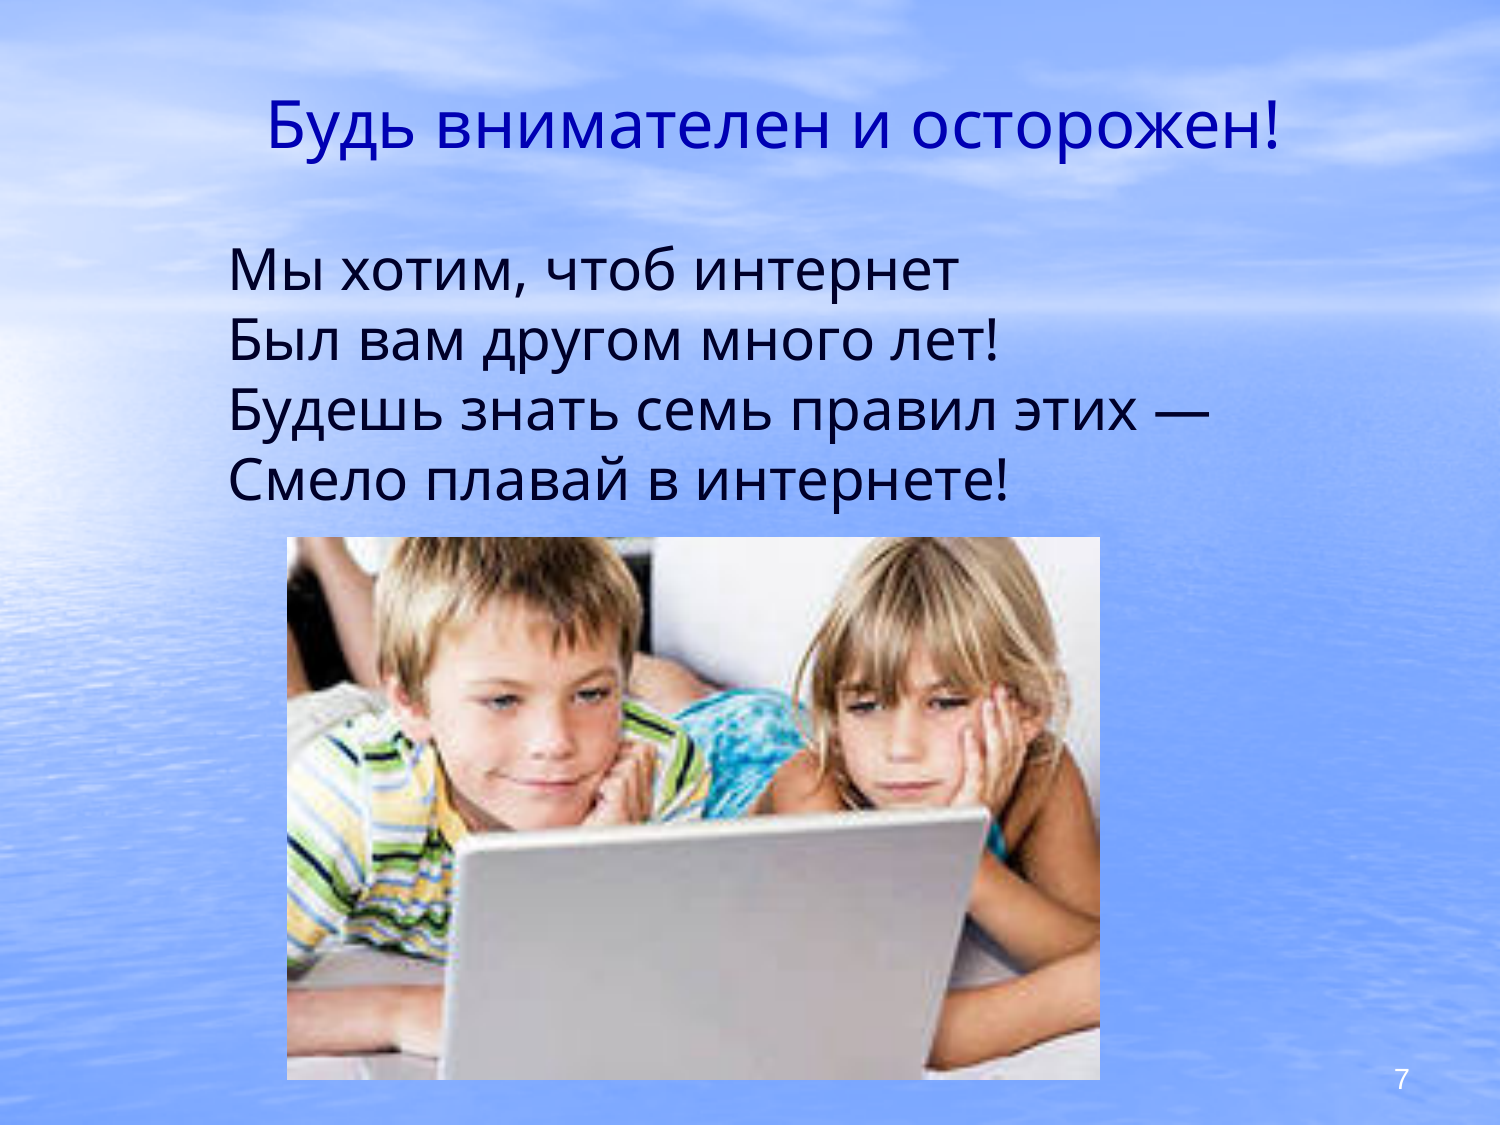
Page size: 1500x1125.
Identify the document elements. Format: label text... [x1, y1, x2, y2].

slide_number 7 [1074, 1024, 1426, 1103]
text_box Будь внимателен и осторожен! [250, 74, 1297, 170]
picture [287, 537, 1101, 1080]
text_box Мы хотим, чтоб интернет Был вам другом много лет! Будешь знать семь правил этих — Смело плавай в интернете! [212, 224, 1300, 520]
